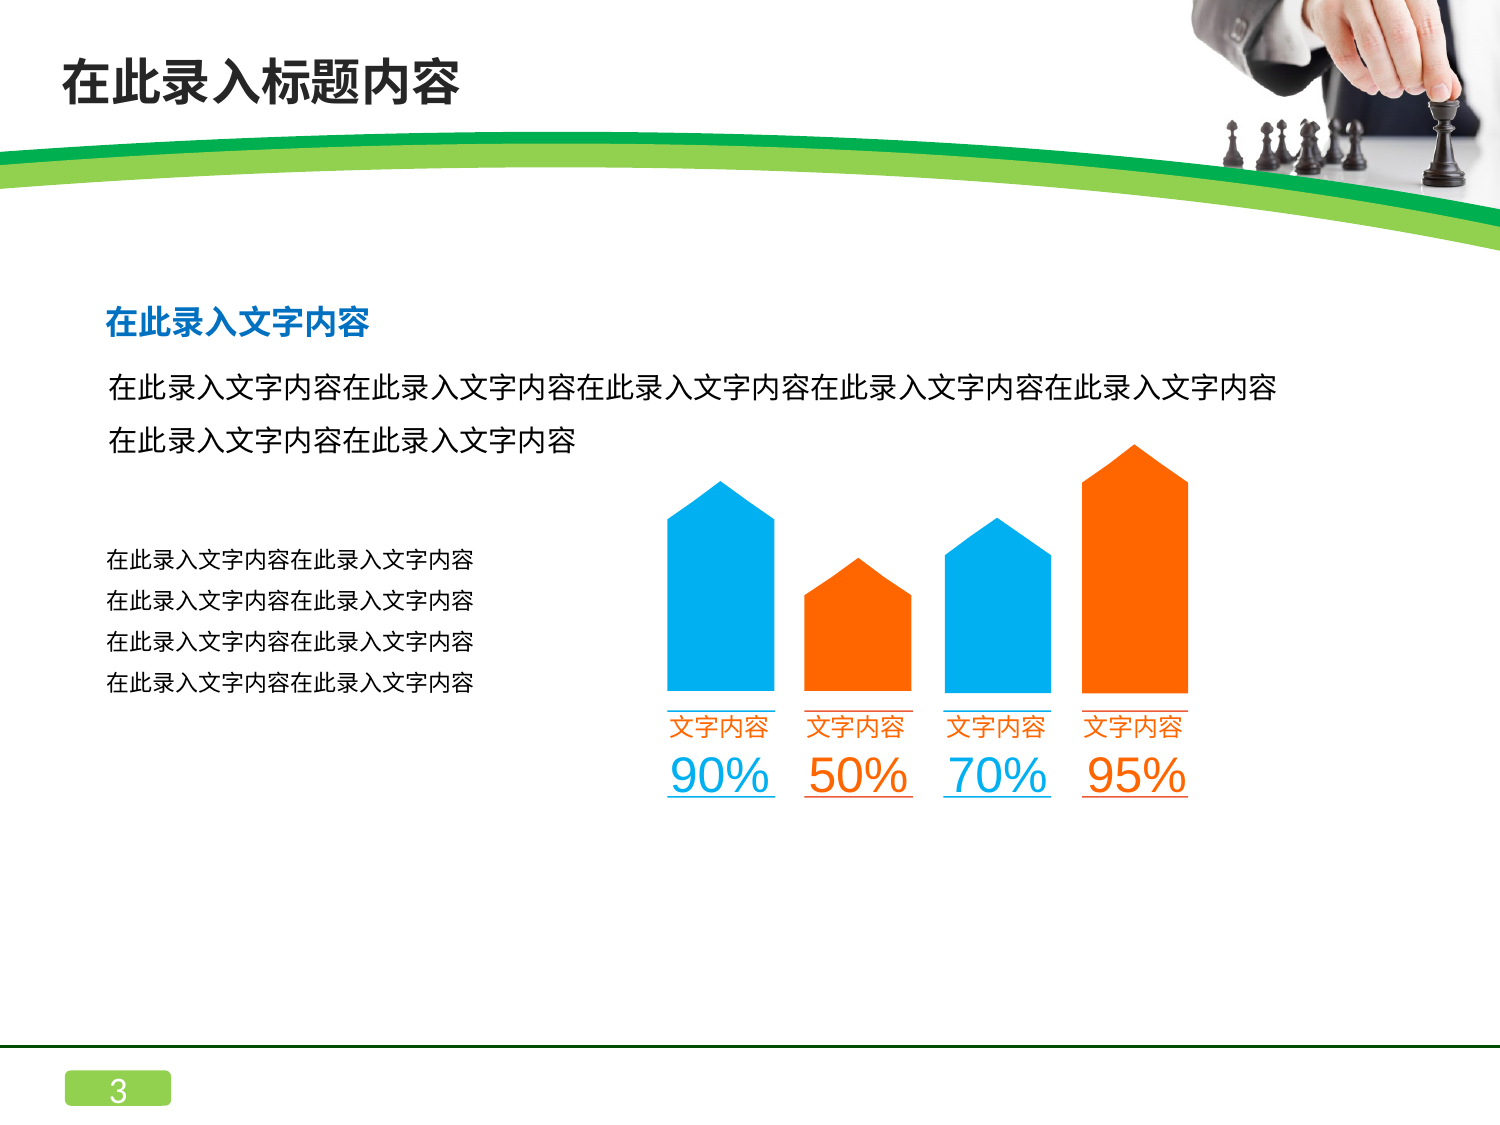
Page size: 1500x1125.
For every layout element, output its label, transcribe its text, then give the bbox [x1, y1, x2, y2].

text_box 50% [793, 734, 924, 810]
text_box 文字内容 [654, 703, 785, 749]
text_box 在此录入文字内容在此录入文字内容在此录入文字内容在此录入文字内容在此录入文字内容在此录入文字内容 在此录入文字内容在此录入文字内容 [91, 524, 497, 704]
text_box 在此录入标题内容 [46, 43, 523, 119]
text_box 文字内容 [791, 703, 922, 749]
text_box 90% [655, 749, 785, 810]
text_box [804, 557, 912, 691]
text_box [944, 517, 1052, 694]
text_box 文字内容 [1068, 703, 1199, 749]
picture [1187, 201, 1245, 209]
text_box 70% [932, 734, 1063, 810]
picture [1187, 0, 1500, 209]
text_box 95% [1071, 734, 1202, 810]
text_box 文字内容 [931, 703, 1062, 749]
text_box [667, 481, 775, 691]
text_box [1082, 465, 1189, 694]
text_box 在此录入文字内容 [90, 293, 387, 349]
text_box 在此录入文字内容在此录入文字内容在此录入文字内容在此录入文字内容在此录入文字内容 在此录入文字内容在此录入文字内容 [93, 344, 1417, 465]
